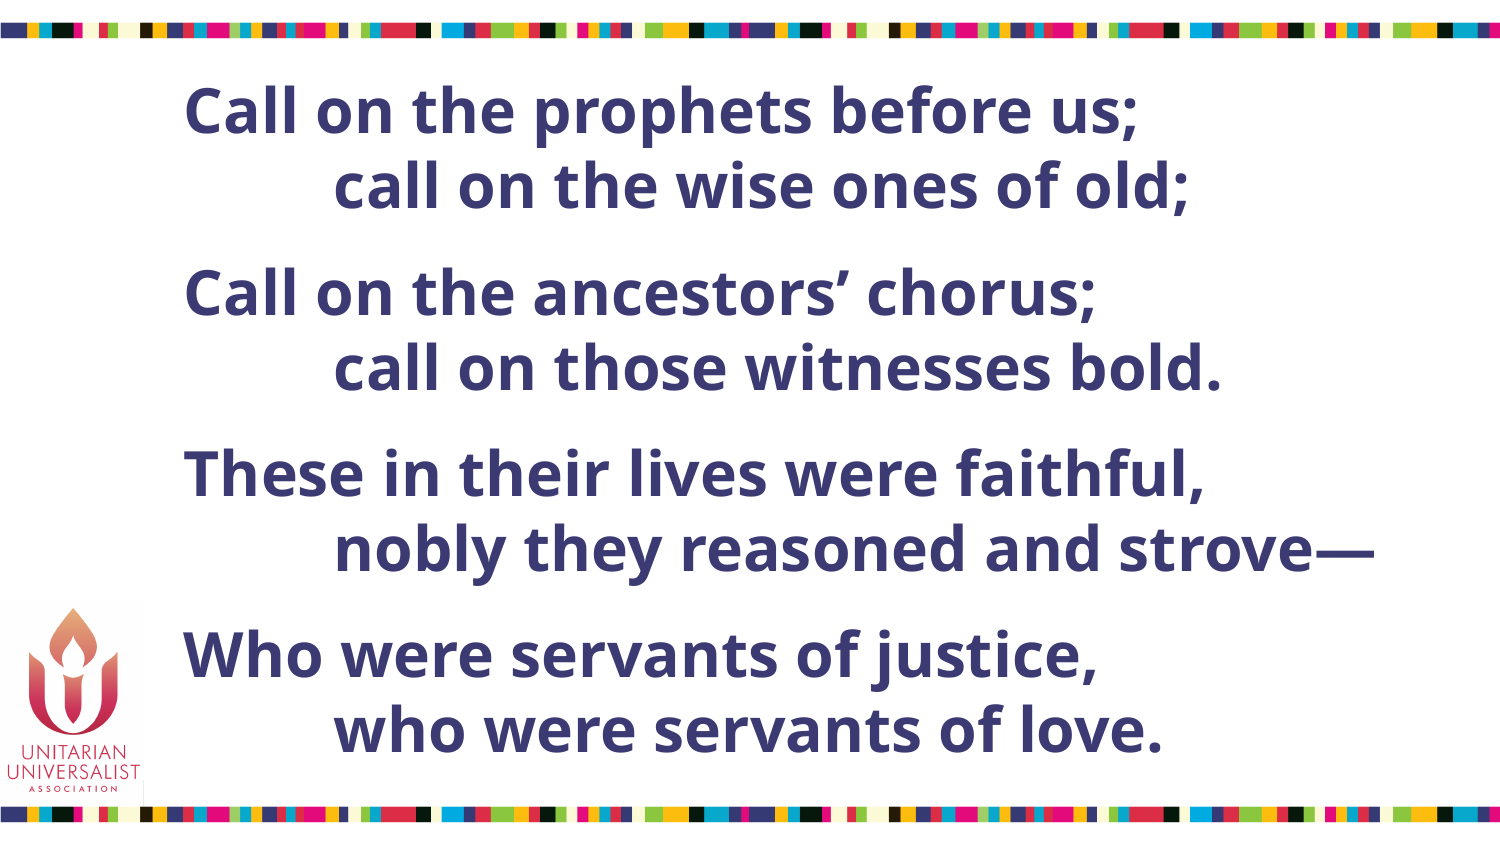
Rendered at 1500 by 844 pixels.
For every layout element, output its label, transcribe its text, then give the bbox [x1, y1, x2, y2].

picture [0, 22, 1500, 40]
picture [0, 600, 1500, 824]
text_box Call on the prophets before us; call on the wise ones of old; Call on the ancestors’ chorus; call on those witnesses bold. These in their lives were faithful, nobly they reasoned and strove— Who were servants of justice, who were servants of love. [168, 56, 1421, 780]
